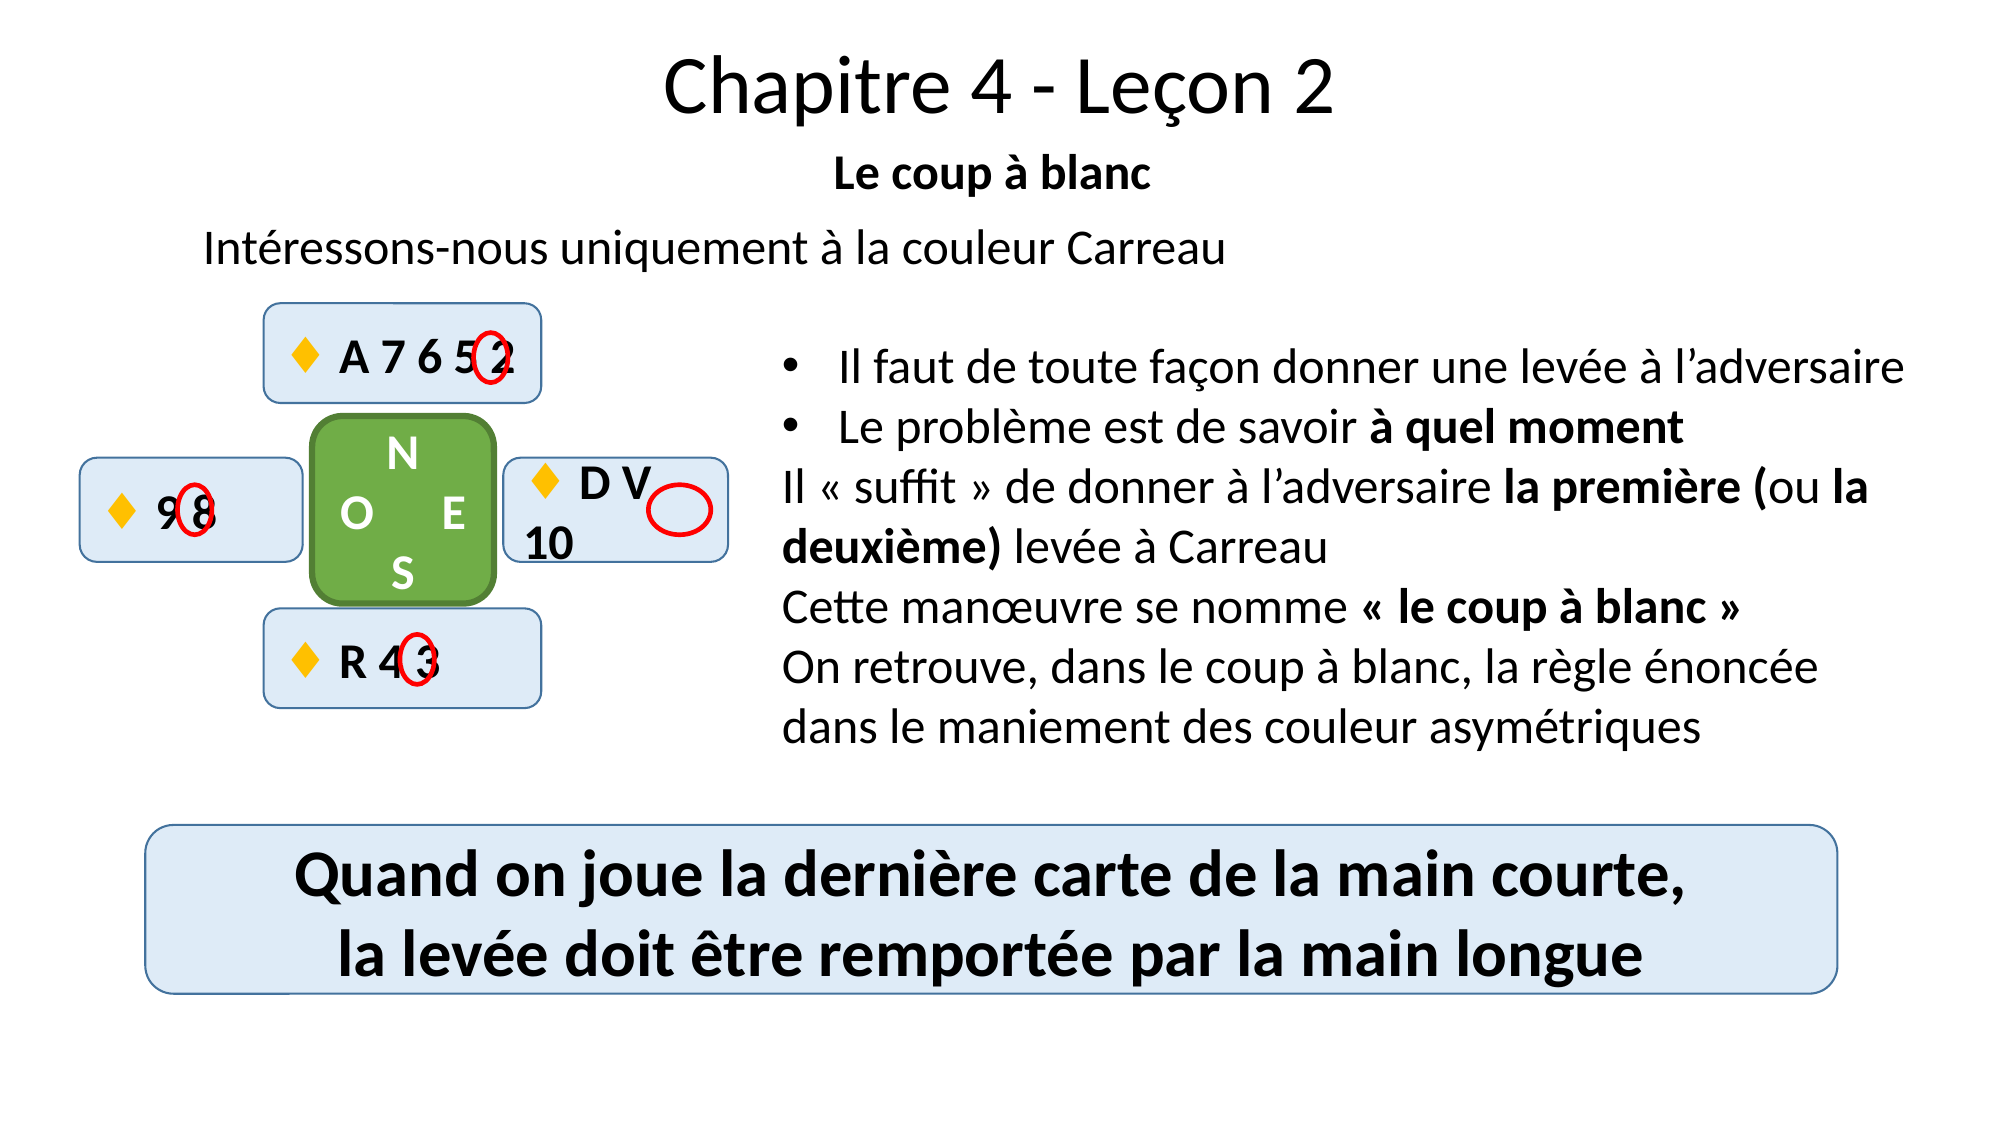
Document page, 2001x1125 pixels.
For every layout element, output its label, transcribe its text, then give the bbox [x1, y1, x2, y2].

text_box Il faut de toute façon donner une levée à l’adversaire Le problème est de savoir à quel moment Il « suffit » de donner à l’adversaire la première (ou la deuxième) levée à Carreau Cette manœuvre se nomme « le coup à blanc » On retrouve, dans le coup à blanc, la règle énoncée dans le maniement des couleur asymétriques [767, 326, 1925, 762]
title Chapitre 4 - Leçon 2 [249, 38, 1750, 139]
subtitle Le coup à blanc Intéressons-nous uniquement à la couleur Carreau [37, 139, 1948, 1088]
text_box Quand on joue la dernière carte de la main courte, la levée doit être remportée par la main longue [144, 823, 1839, 995]
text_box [79, 303, 729, 709]
